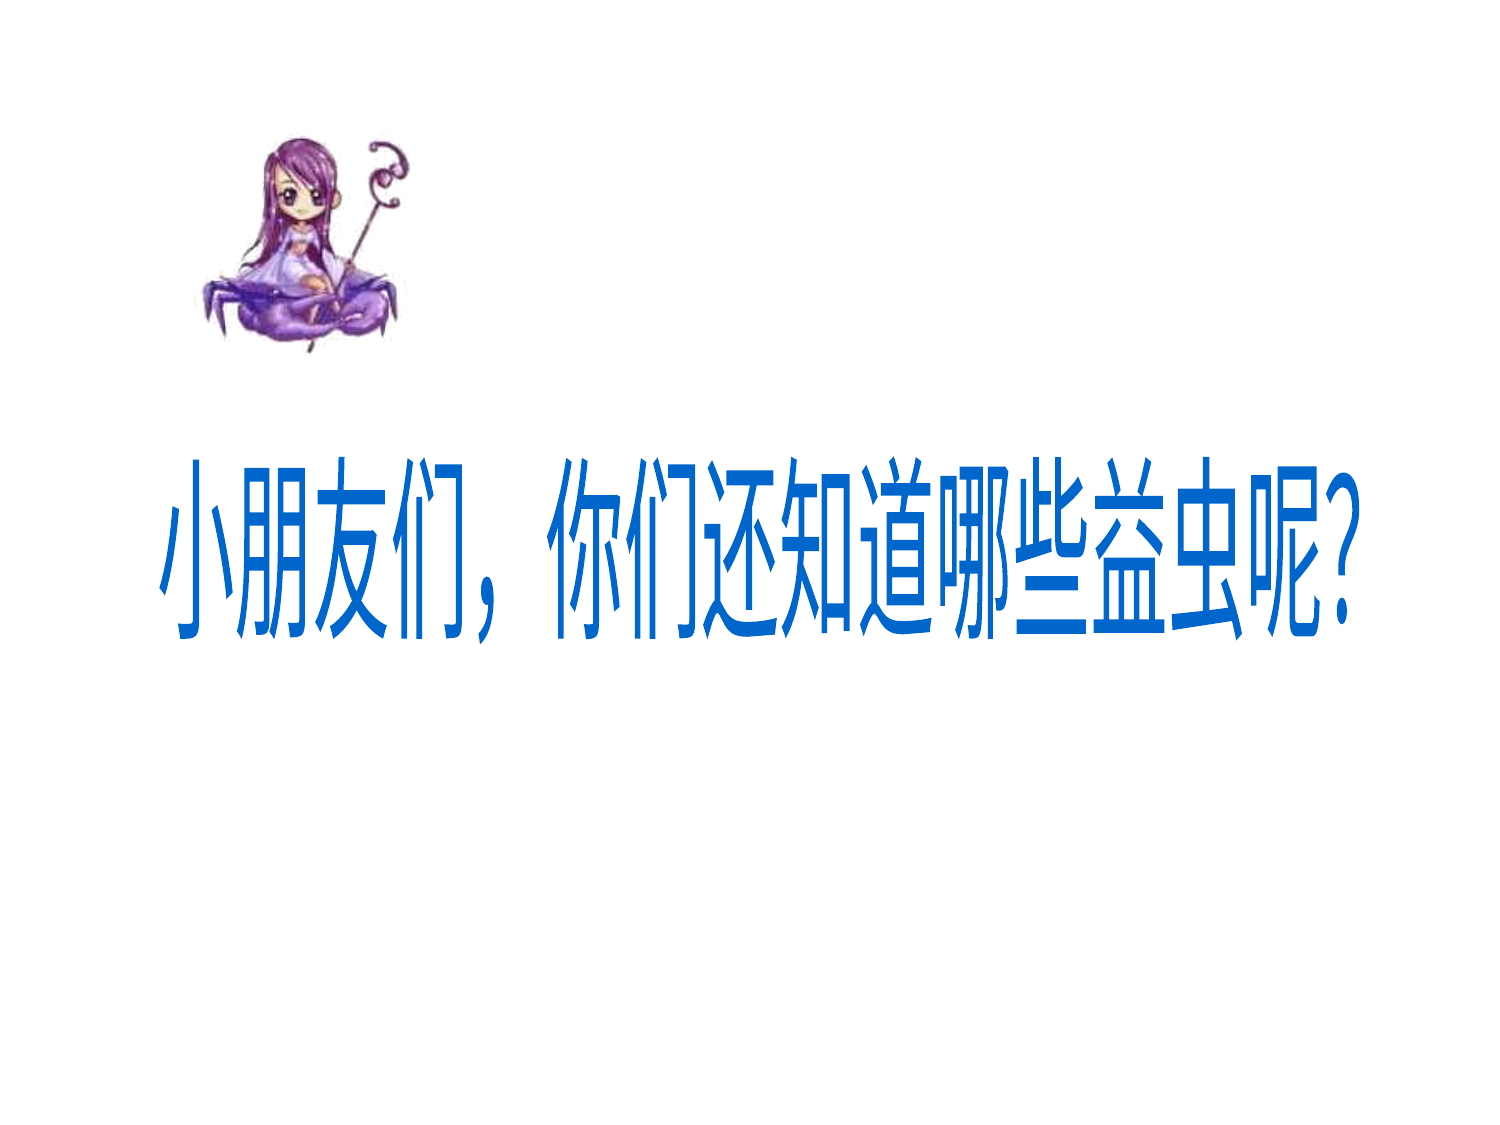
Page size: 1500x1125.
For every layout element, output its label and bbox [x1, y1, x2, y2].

picture [194, 78, 414, 375]
